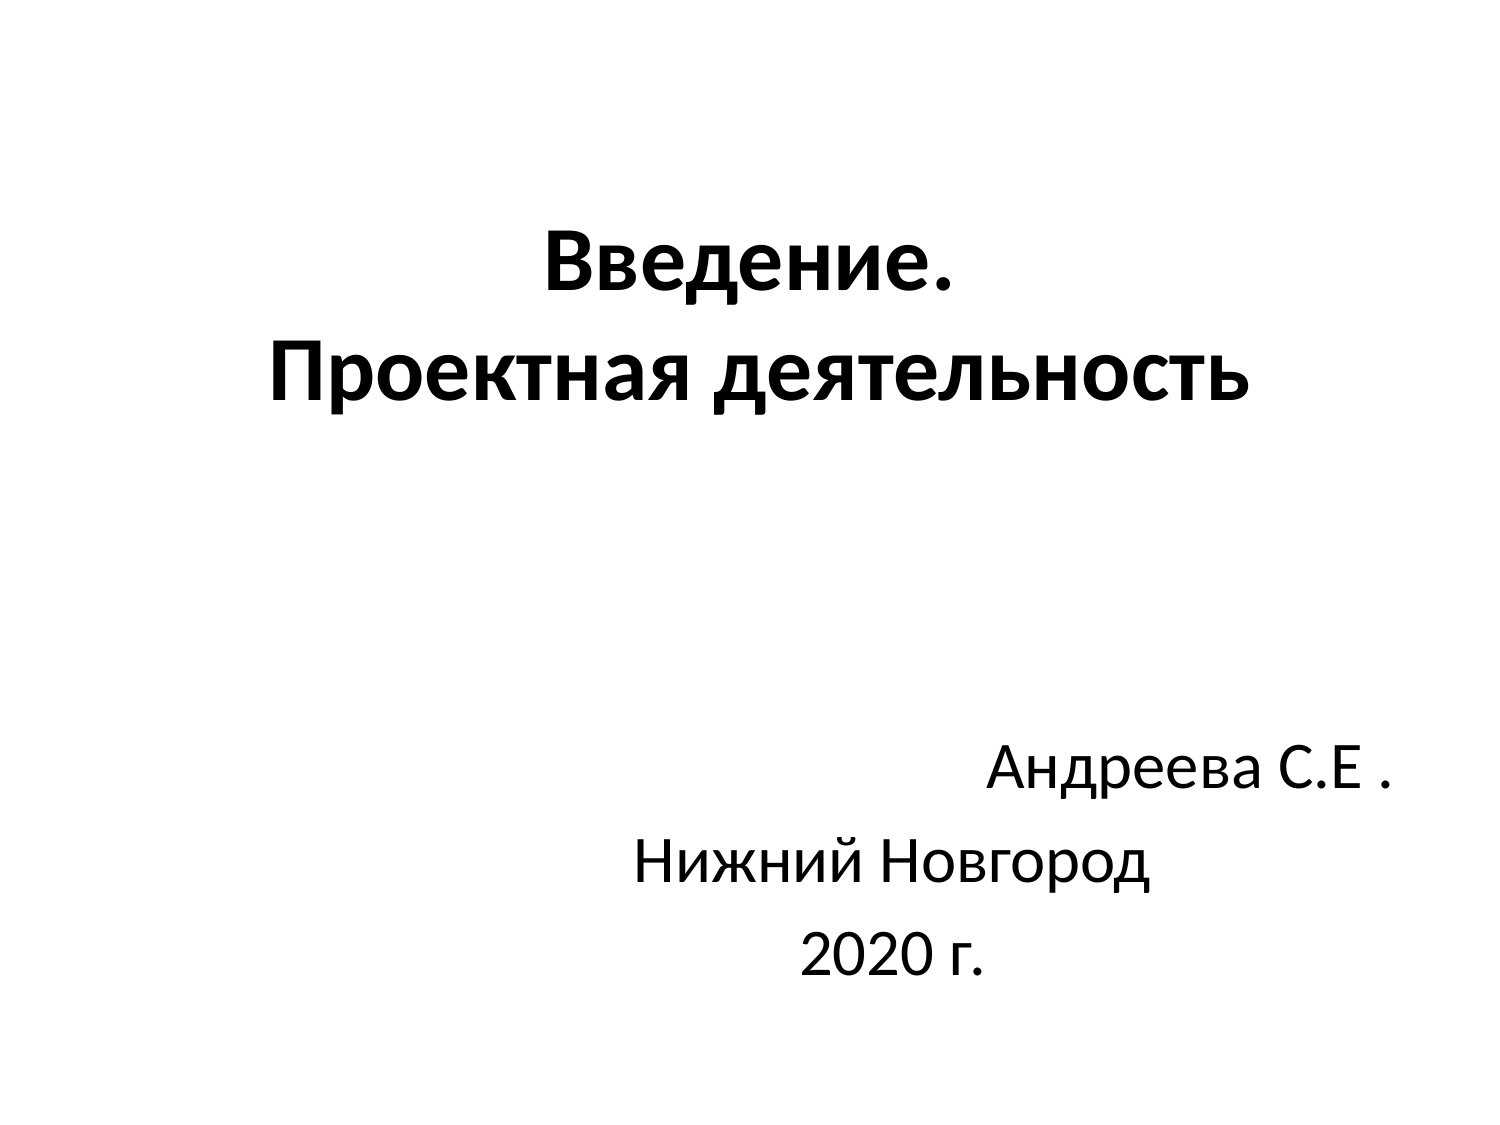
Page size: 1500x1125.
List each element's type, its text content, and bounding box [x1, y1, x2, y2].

title Введение. Проектная деятельность [112, 149, 1388, 468]
subtitle Андреева С.Е . Нижний Новгород 2020 г. [375, 714, 1425, 1003]
